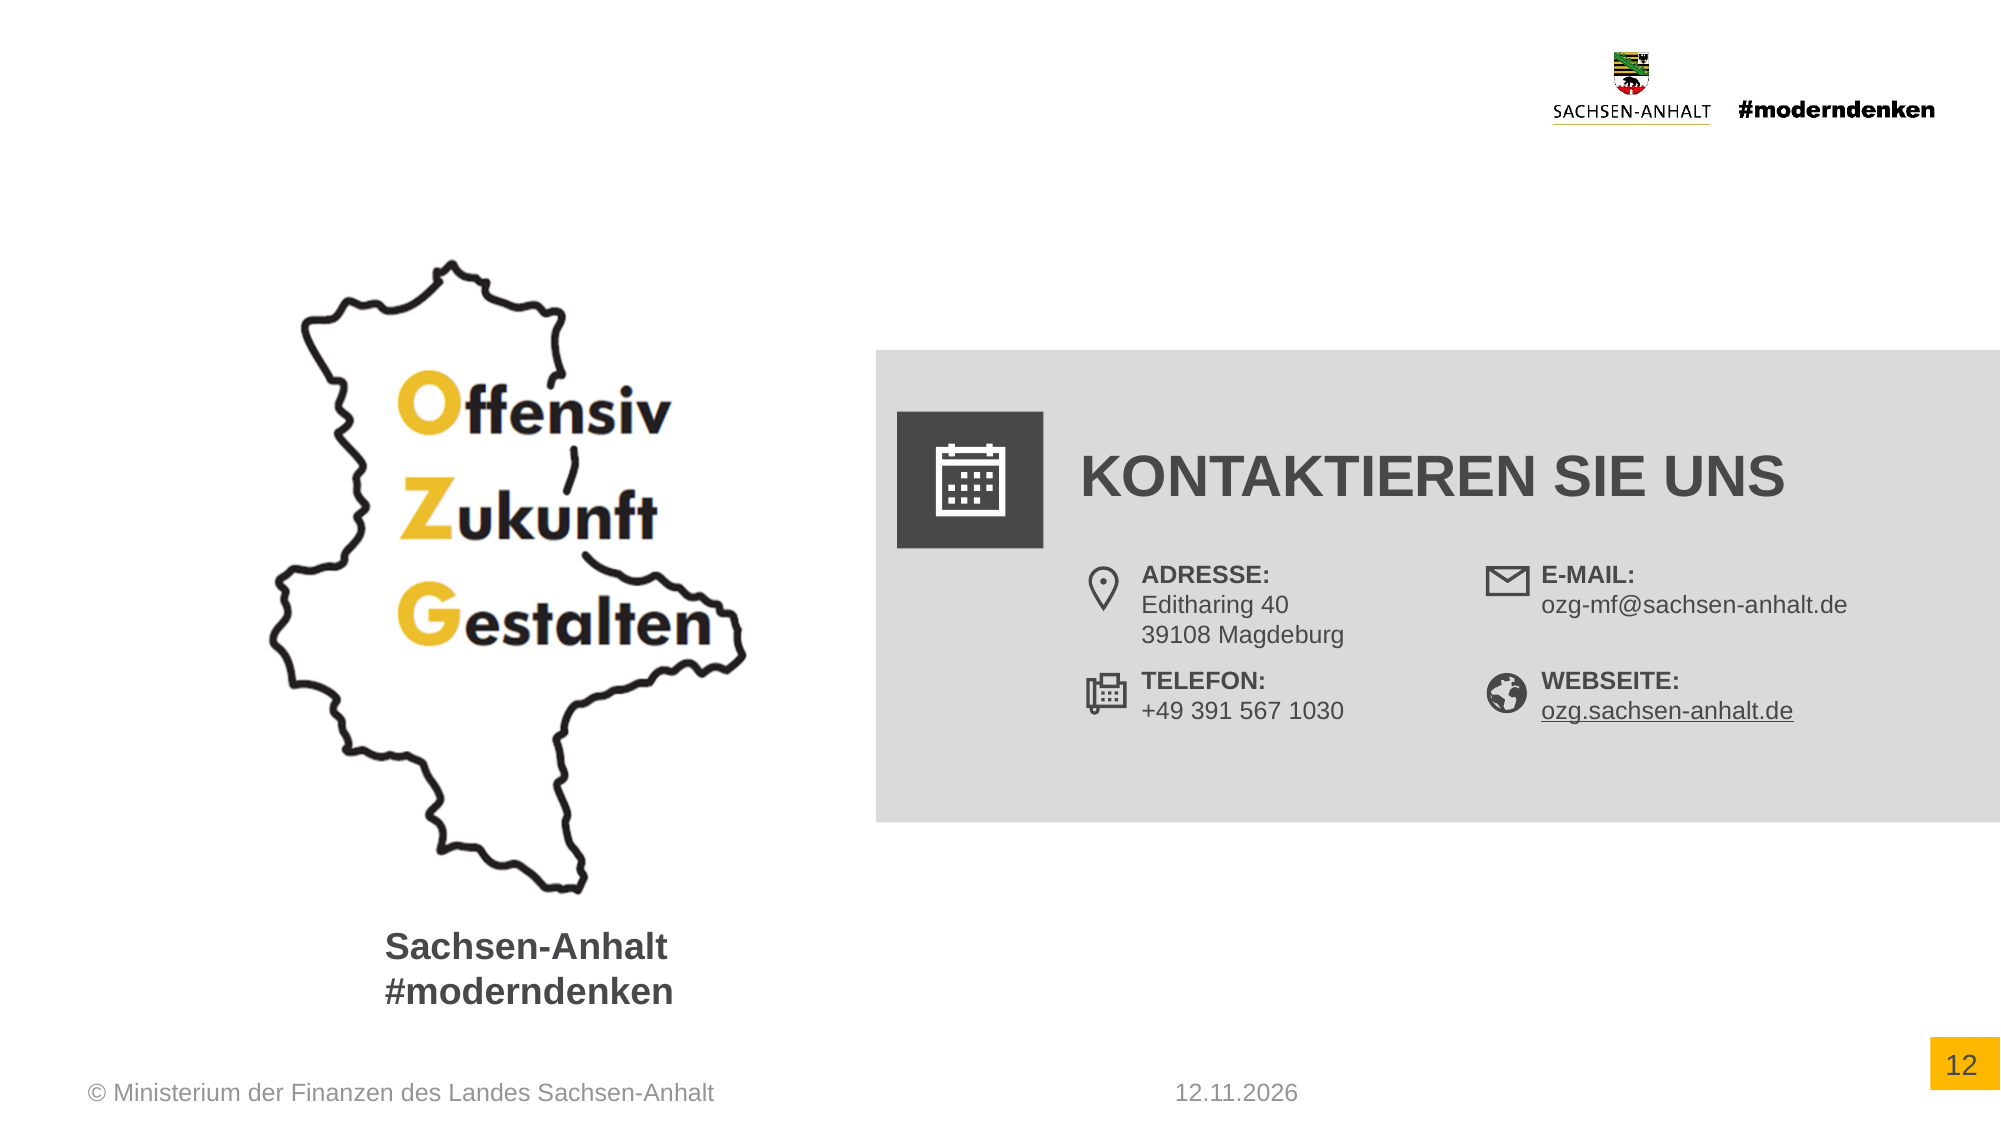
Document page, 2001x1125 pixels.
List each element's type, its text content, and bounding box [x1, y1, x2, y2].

text_box [1485, 566, 1530, 597]
list WEBSEITE: ozg.sachsen-anhalt.de [1526, 656, 1833, 765]
text_box [875, 349, 2000, 823]
list ADRESSE: Editharing 40 39108 Magdeburg [1126, 550, 1433, 656]
list E-MAIL: ozg-mf@sachsen-anhalt.de [1526, 550, 1875, 659]
text_box [897, 411, 1044, 549]
title KONTAKTIEREN SIE UNS [1065, 418, 1833, 537]
text_box [1486, 672, 1527, 714]
picture [1526, 0, 1969, 209]
picture [143, 228, 757, 911]
text_box [935, 443, 1006, 517]
list TELEFON: +49 391 567 1030 [1126, 656, 1433, 765]
text_box [1088, 566, 1119, 612]
text_box [1086, 672, 1127, 715]
text_box Sachsen-Anhalt #moderndenken [370, 914, 690, 1020]
